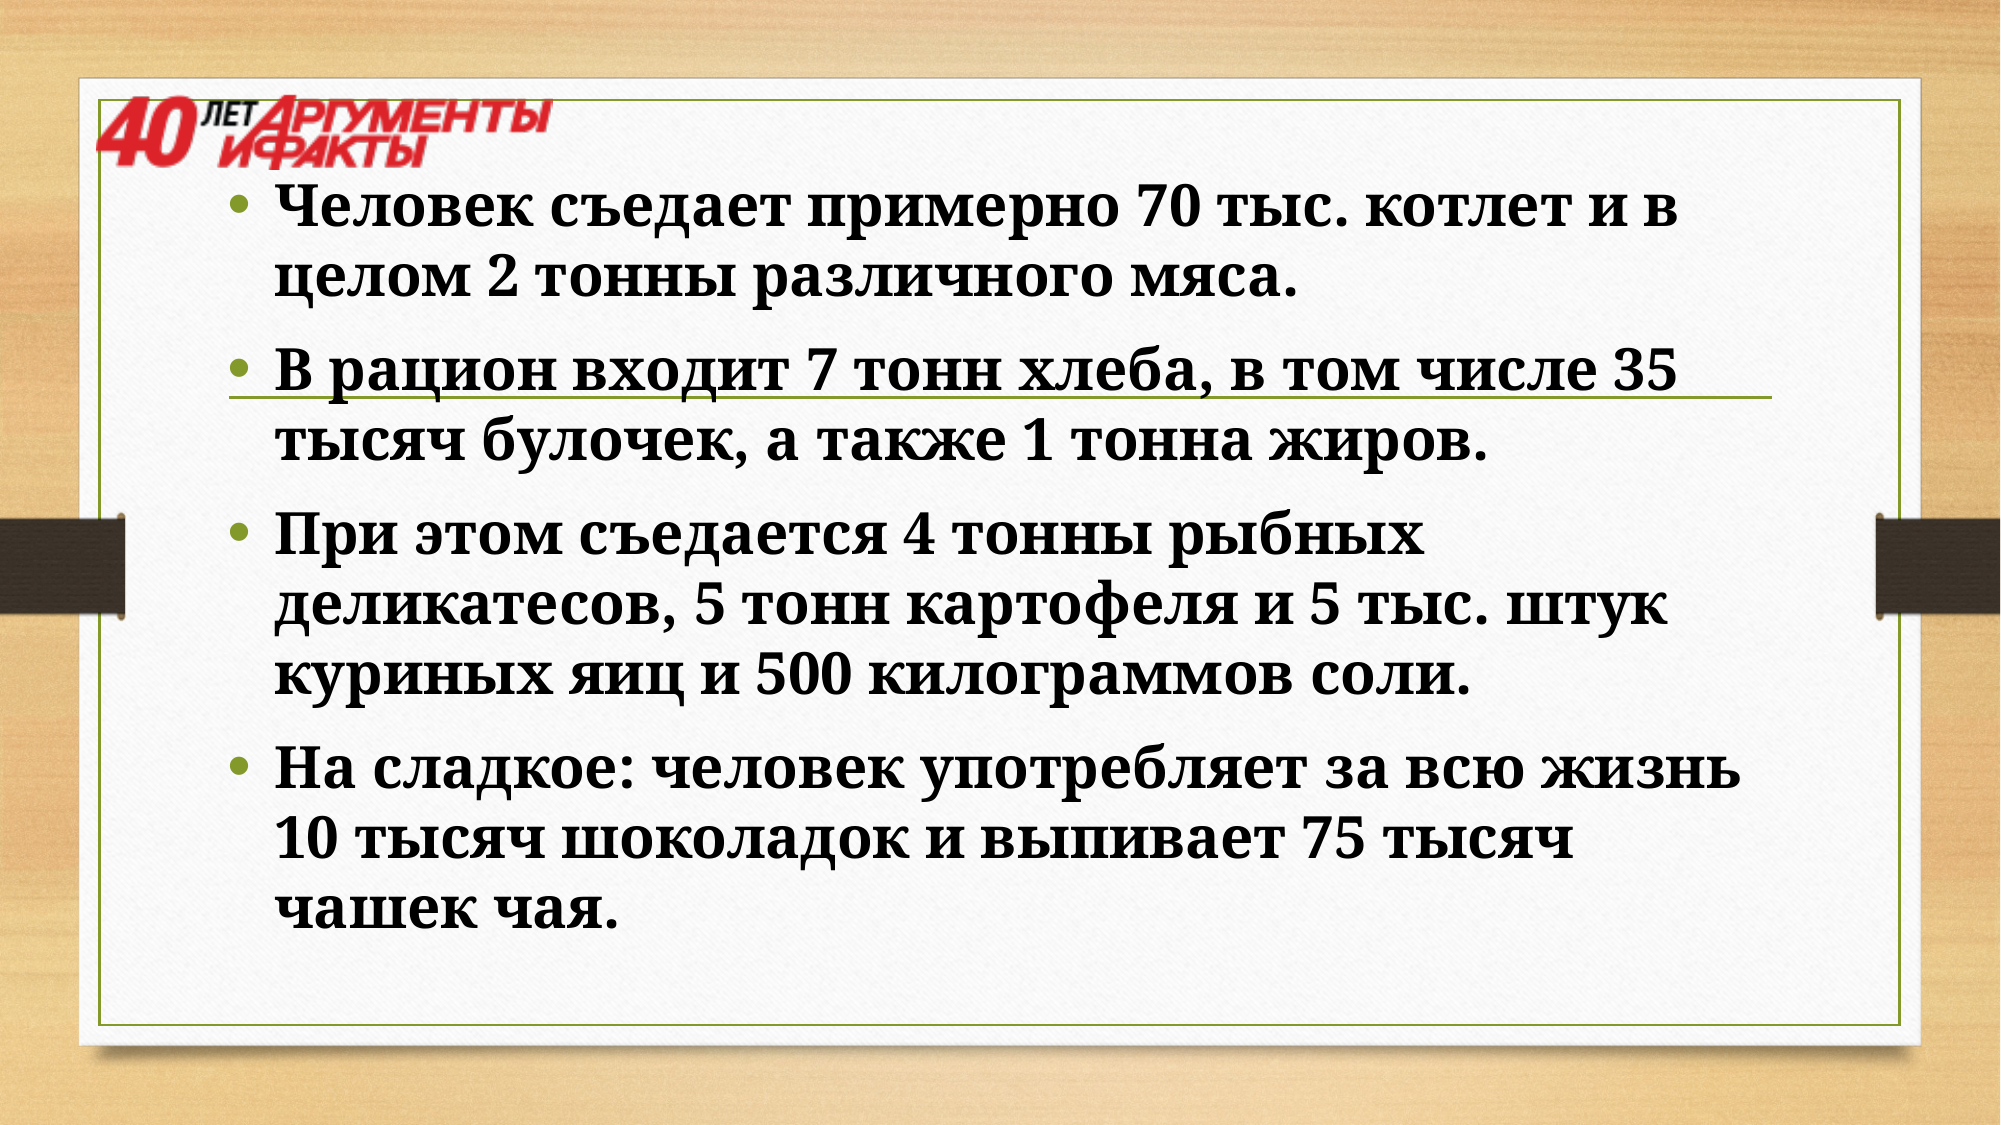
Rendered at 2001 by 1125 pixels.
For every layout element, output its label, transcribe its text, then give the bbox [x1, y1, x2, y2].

list Человек съедает примерно 70 тыс. котлет и в целом 2 тонны различного мяса. В рацион входит 7 тонн хлеба, в том числе 35 тысяч булочек, а также 1 тонна жиров. При этом съедается 4 тонны рыбных деликатесов, 5 тонн картофеля и 5 тыс. штук куриных яиц и 500 килограммов соли. На сладкое: человек употребляет за всю жизнь 10 тысяч шоколадок и выпивает 75 тысяч чашек чая. [212, 161, 1788, 964]
picture [0, 0, 2001, 1125]
